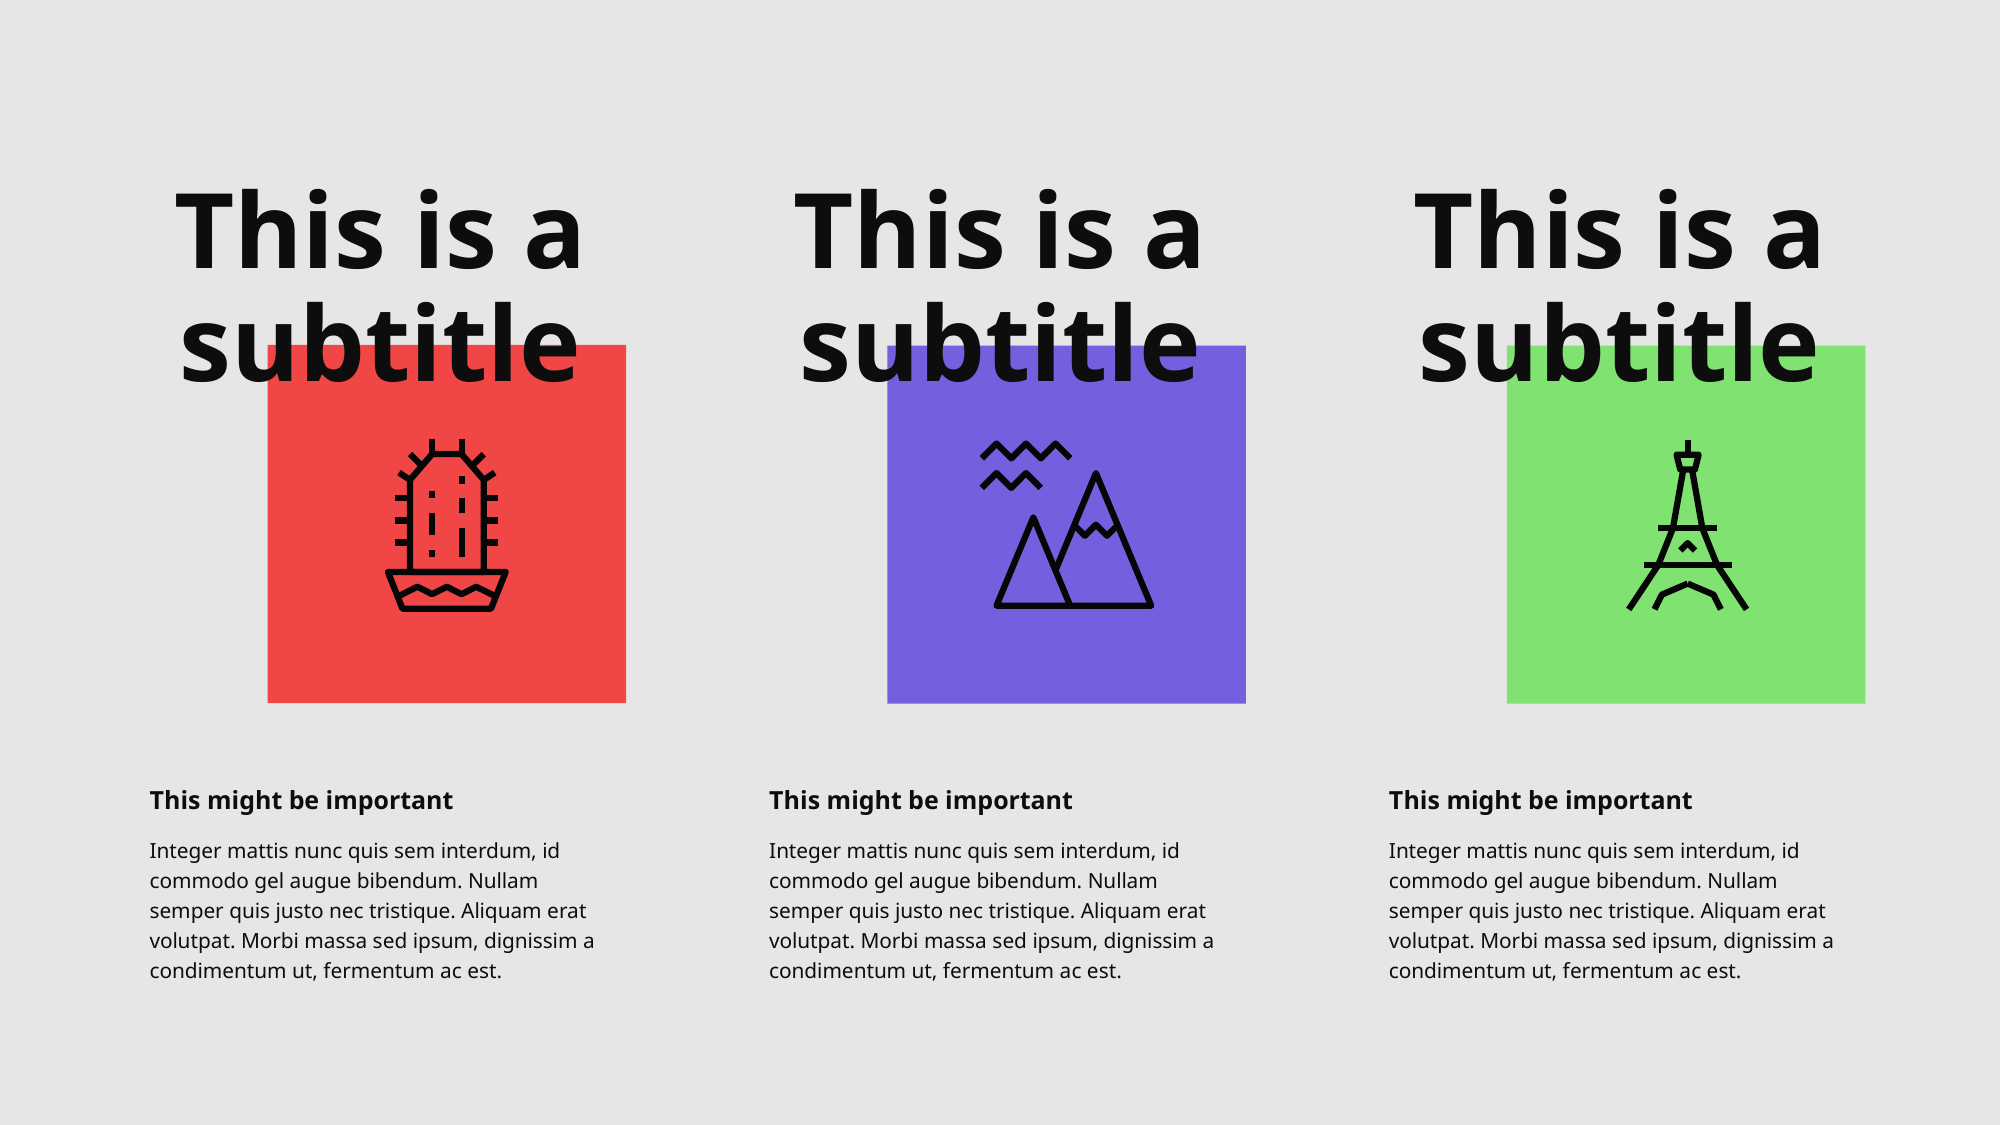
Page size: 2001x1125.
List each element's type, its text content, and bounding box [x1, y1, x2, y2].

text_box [1506, 345, 1866, 704]
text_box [267, 344, 627, 704]
list Integer mattis nunc quis sem interdum, id commodo gel augue bibendum. Nullam semper quis justo nec tristique. Aliquam erat volutpat. Morbi massa sed ipsum, dignissim a condimentum ut, fermentum ac est. [134, 826, 627, 990]
list This might be important [754, 780, 1247, 826]
list This might be important [1373, 780, 1866, 826]
list This is a subtitle [754, 171, 1247, 415]
list Integer mattis nunc quis sem interdum, id commodo gel augue bibendum. Nullam semper quis justo nec tristique. Aliquam erat volutpat. Morbi massa sed ipsum, dignissim a condimentum ut, fermentum ac est. [1373, 826, 1866, 990]
list This might be important [134, 780, 627, 826]
list This is a subtitle [1373, 171, 1866, 415]
list This is a subtitle [134, 171, 627, 415]
list Integer mattis nunc quis sem interdum, id commodo gel augue bibendum. Nullam semper quis justo nec tristique. Aliquam erat volutpat. Morbi massa sed ipsum, dignissim a condimentum ut, fermentum ac est. [754, 826, 1247, 990]
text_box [887, 345, 1246, 704]
